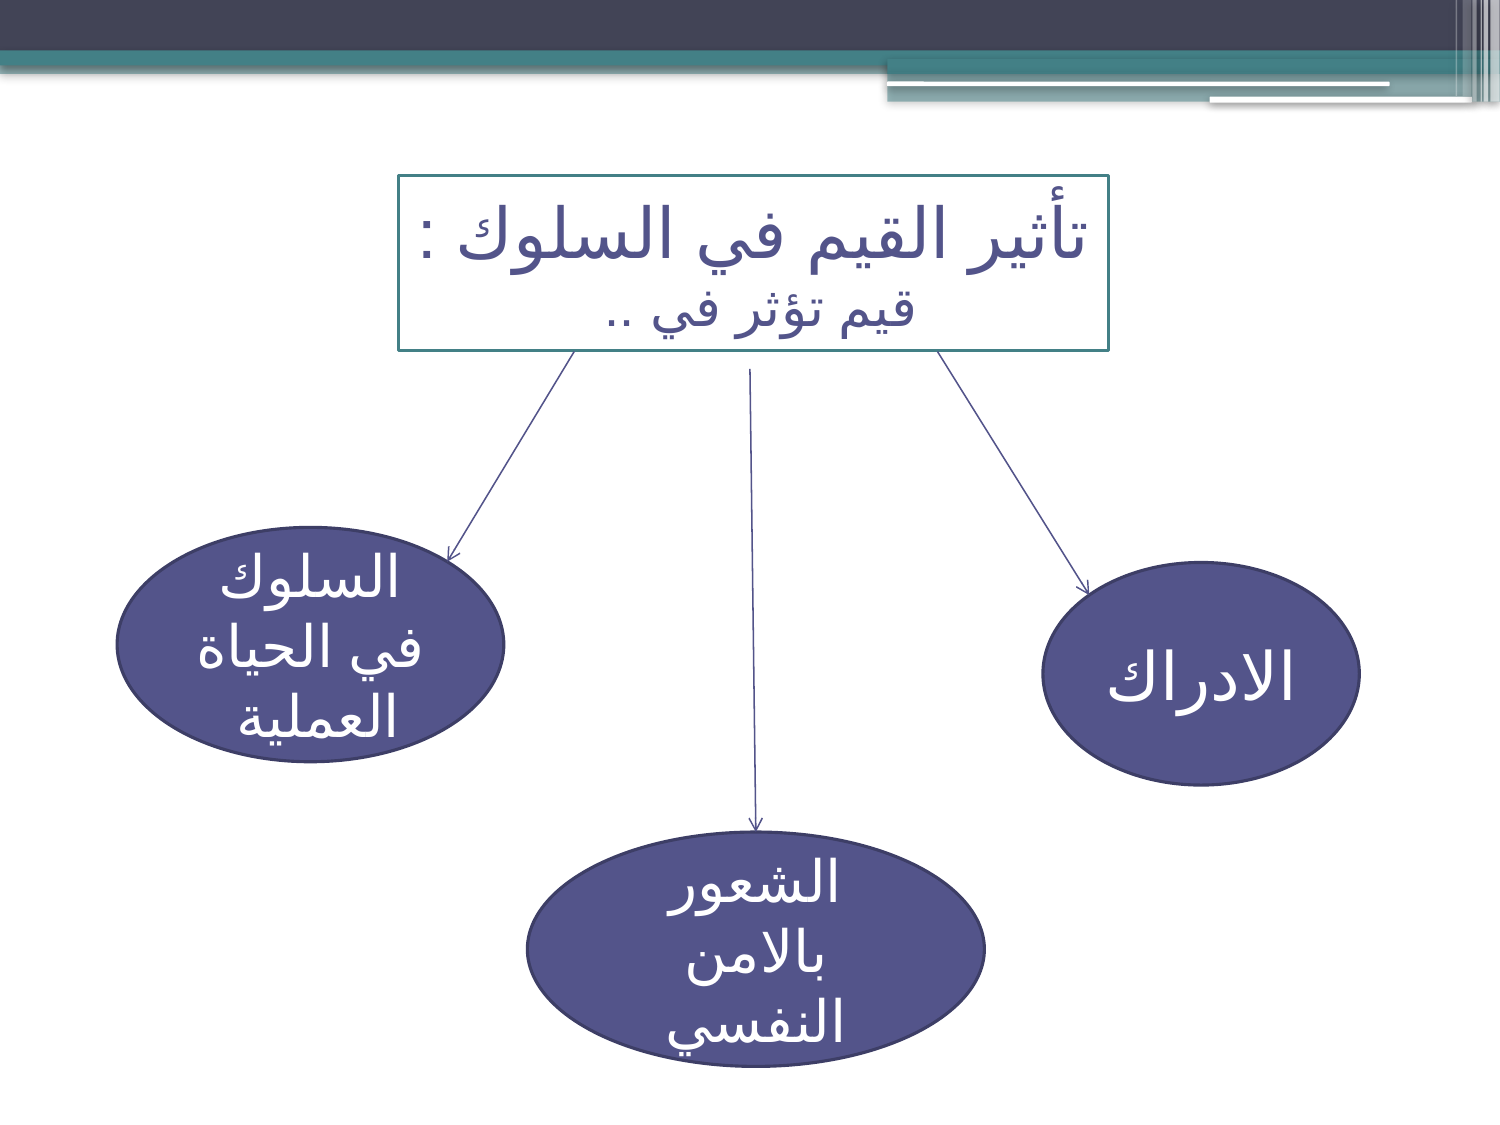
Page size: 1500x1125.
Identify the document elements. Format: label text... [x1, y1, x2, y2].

title تأثير القيم في السلوك : قيم تؤثر في .. [397, 174, 1110, 352]
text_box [521, 597, 985, 604]
text_box السلوك في الحياة العملية [115, 525, 506, 764]
text_box الادراك [1041, 560, 1361, 787]
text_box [405, 392, 616, 521]
text_box الشعور بالامن النفسي [525, 830, 986, 1068]
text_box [891, 397, 1136, 550]
